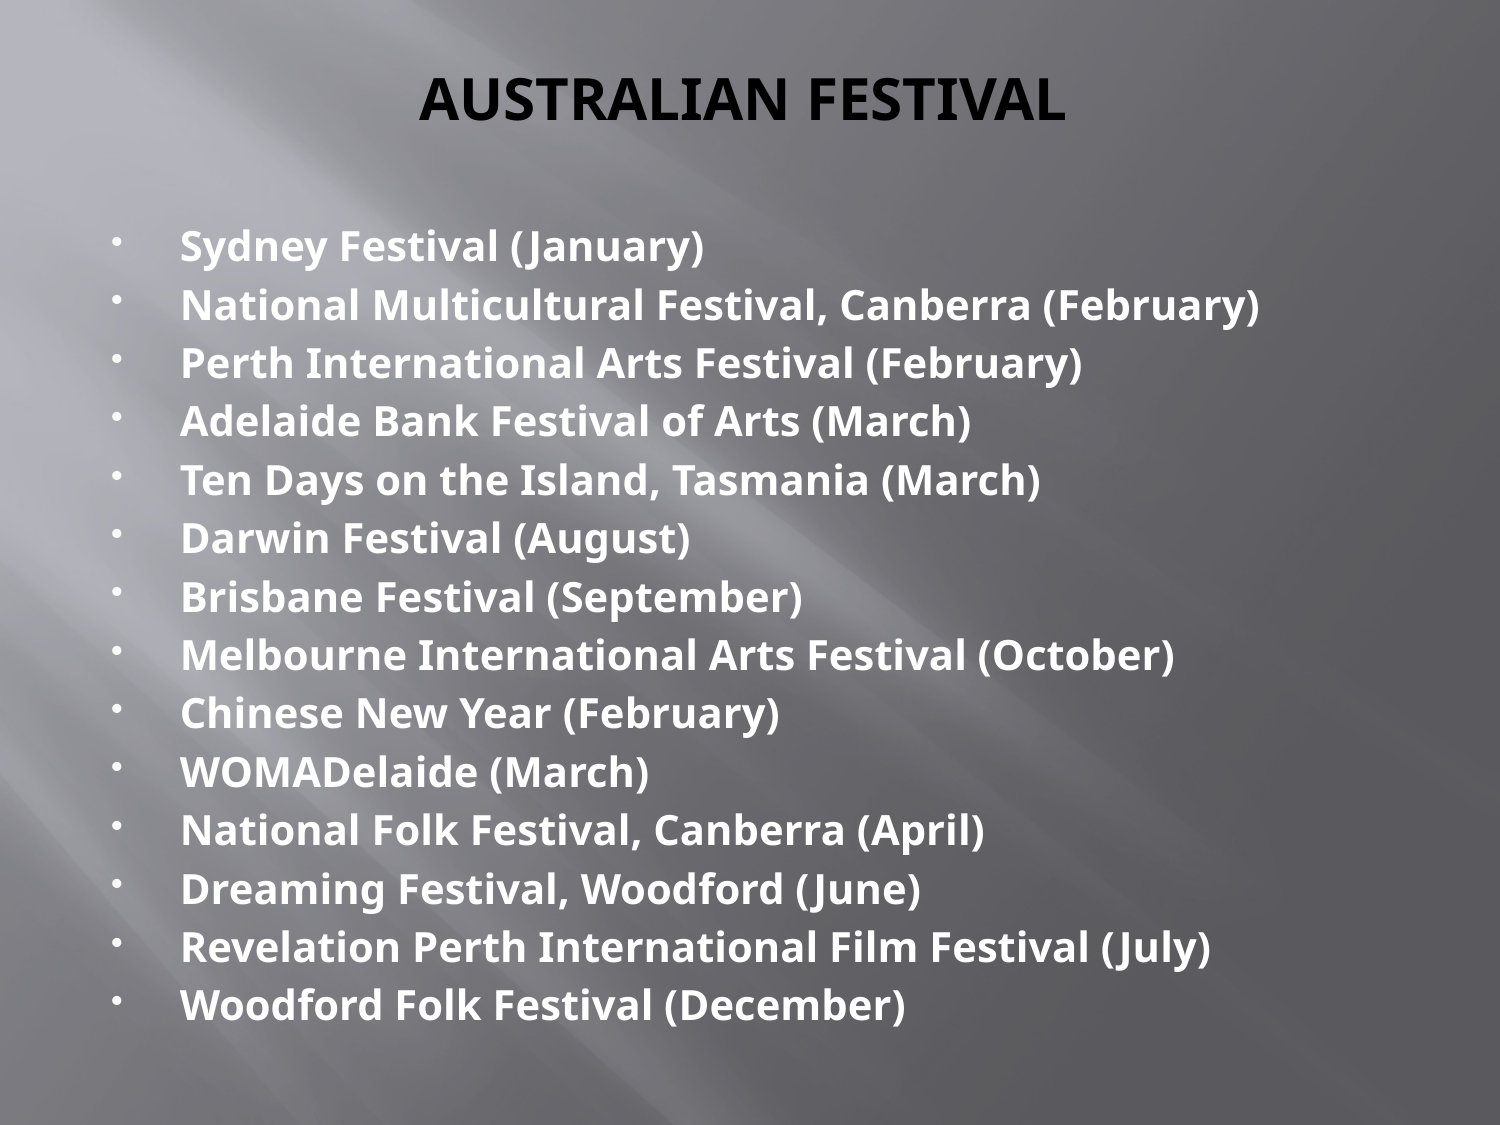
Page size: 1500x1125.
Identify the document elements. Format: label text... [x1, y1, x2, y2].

list Sydney Festival (January) National Multicultural Festival, Canberra (February) Perth International Arts Festival (February) Adelaide Bank Festival of Arts (March) Ten Days on the Island, Tasmania (March) Darwin Festival (August) Brisbane Festival (September) Melbourne International Arts Festival (October) Chinese New Year (February) WOMADelaide (March) National Folk Festival, Canberra (April) Dreaming Festival, Woodford (June) Revelation Perth International Film Festival (July) Woodford Folk Festival (December) [75, 212, 1425, 1125]
title AUSTRALIAN FESTIVAL [75, 45, 1413, 150]
